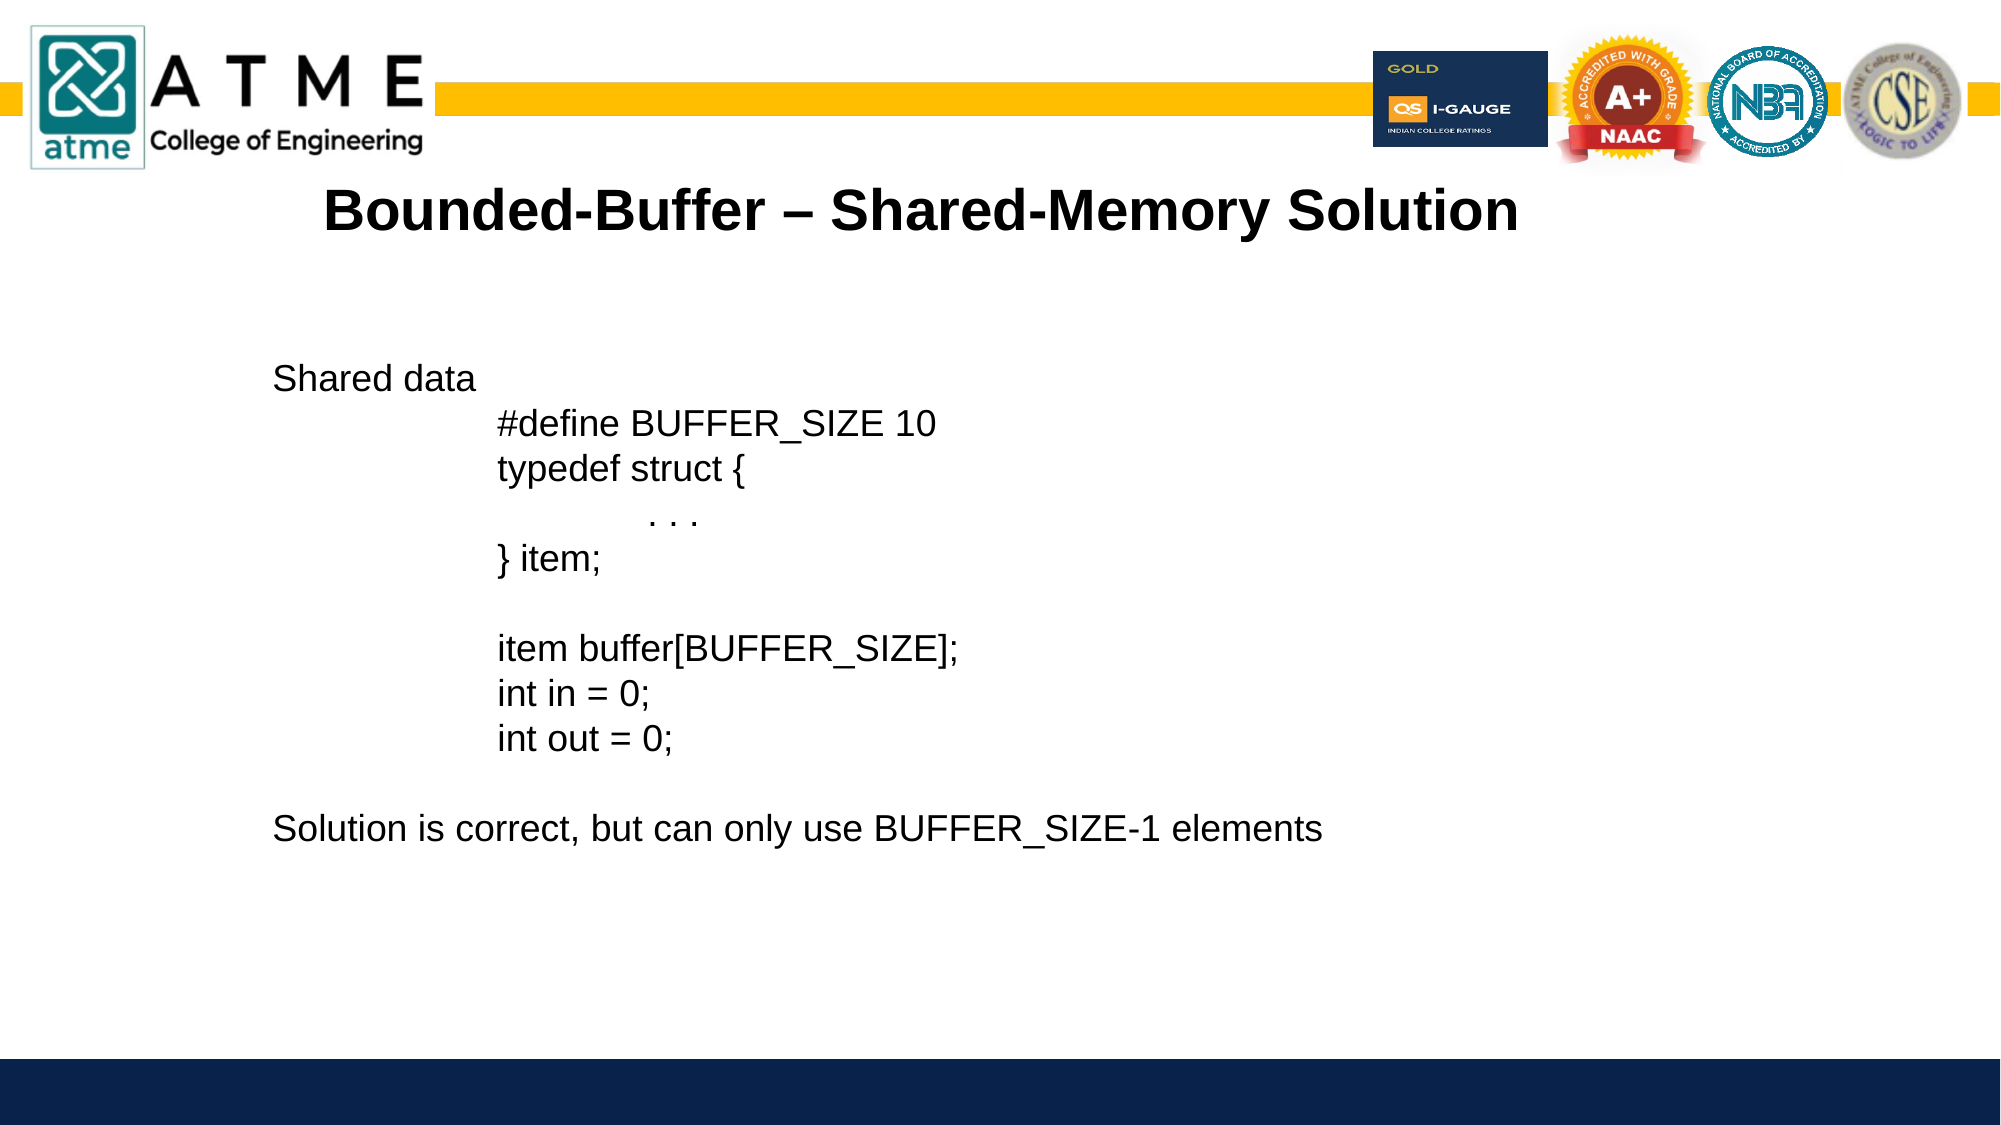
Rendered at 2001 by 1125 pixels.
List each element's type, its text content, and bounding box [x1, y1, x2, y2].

picture [22, 15, 435, 178]
picture [1373, 20, 1828, 180]
picture [0, 1059, 2001, 1125]
picture [1840, 26, 1968, 176]
text_box Shared data #define BUFFER_SIZE 10 typedef struct { . . . } item; item buffer[BUFFER_SIZE]; int in = 0; int out = 0; Solution is correct, but can only use BUFFER_SIZE-1 elements [257, 347, 1339, 902]
text_box Bounded-Buffer – Shared-Memory Solution [308, 164, 1536, 250]
